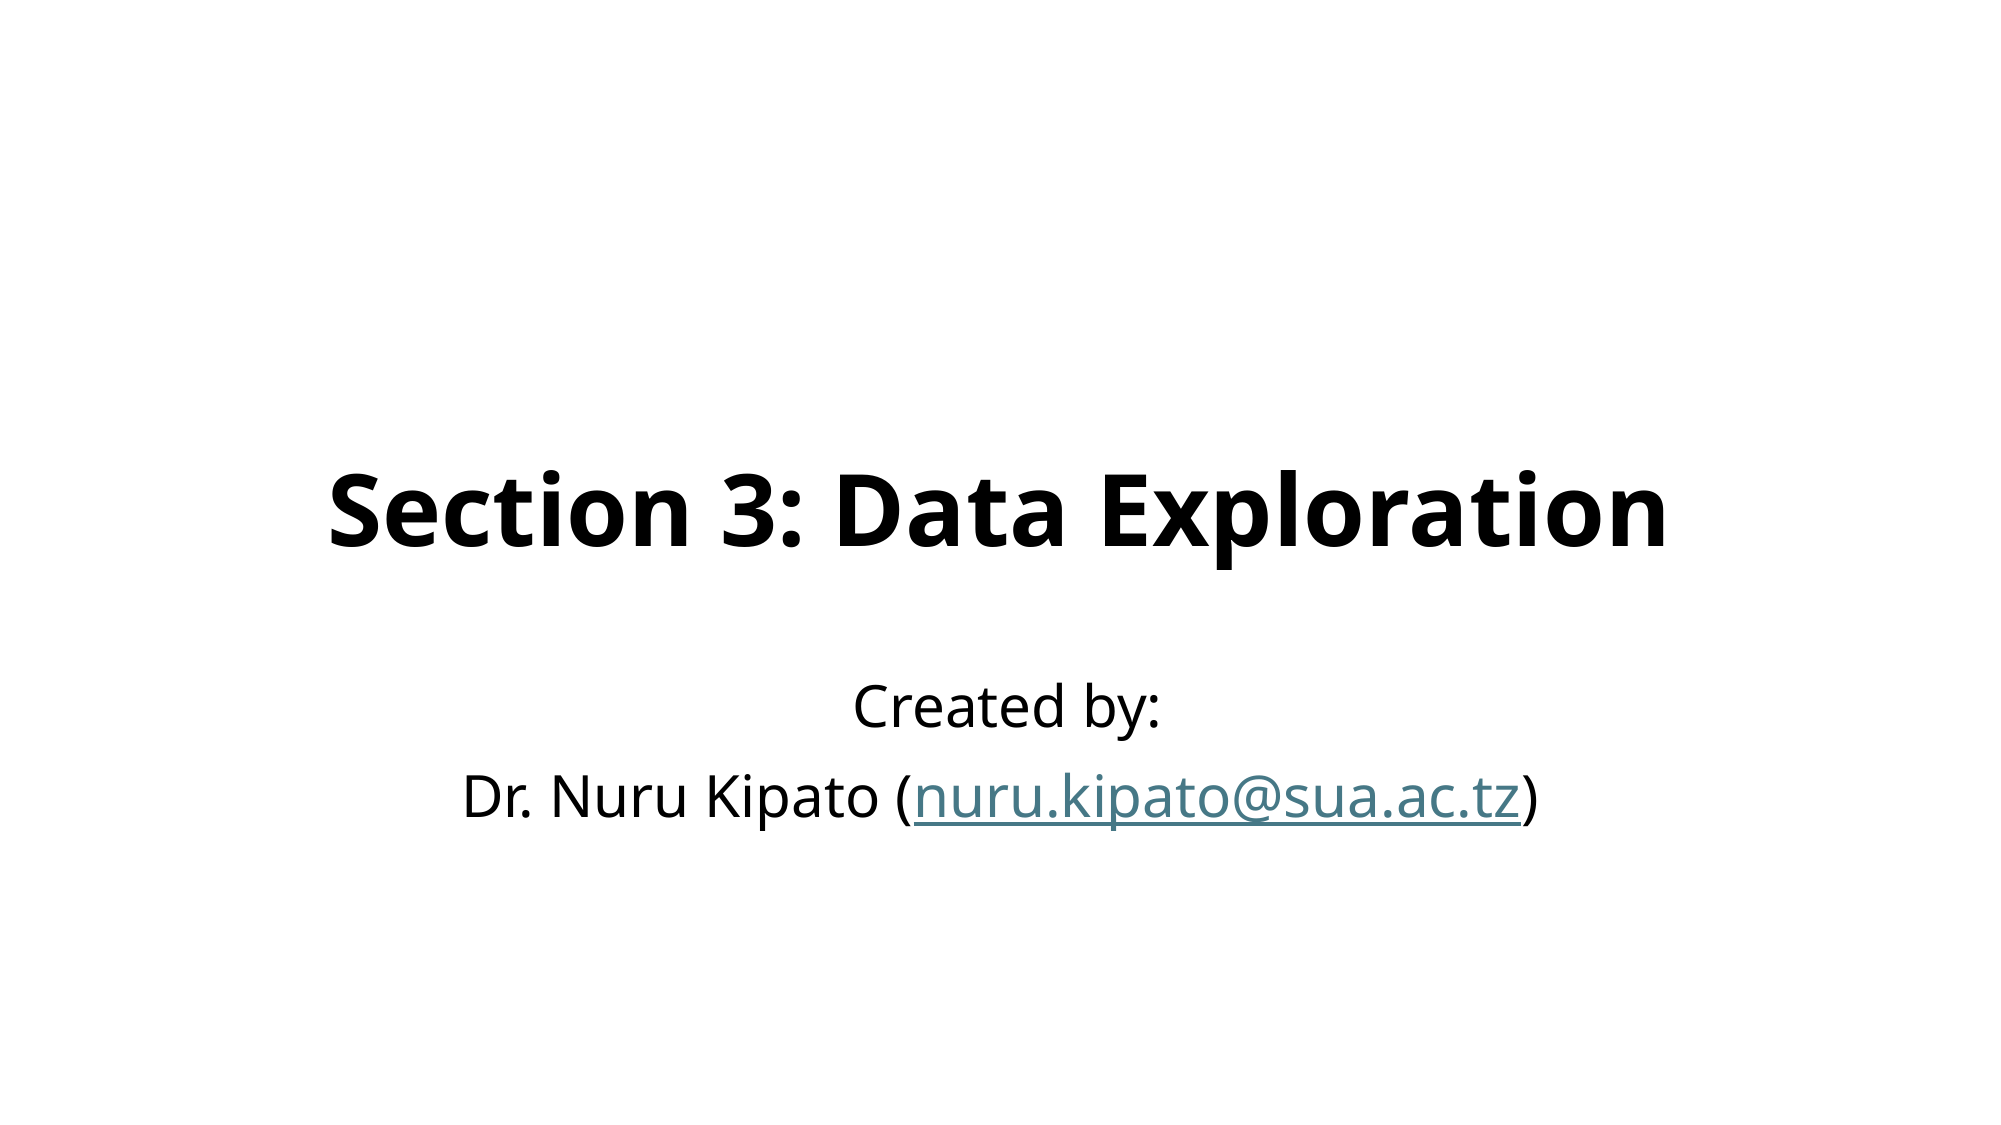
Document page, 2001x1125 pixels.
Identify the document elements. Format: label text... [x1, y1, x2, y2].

subtitle Created by: Dr. Nuru Kipato (nuru.kipato@sua.ac.tz) [249, 669, 1750, 941]
title Section 3: Data Exploration [249, 184, 1750, 576]
